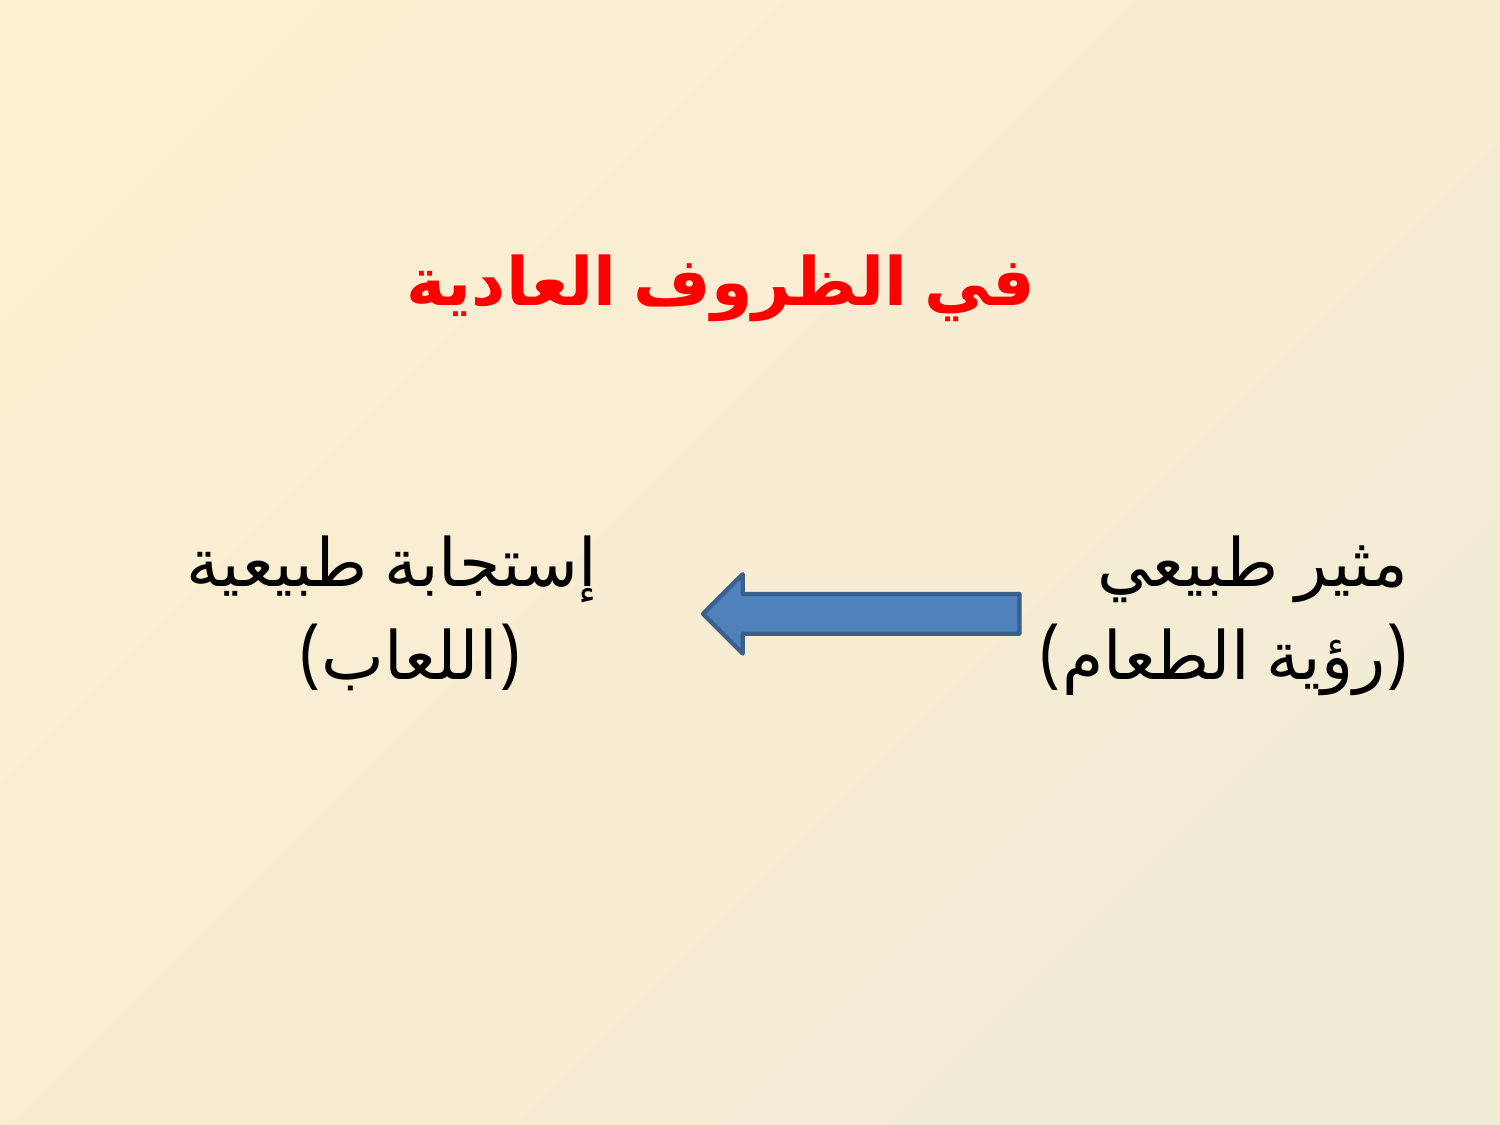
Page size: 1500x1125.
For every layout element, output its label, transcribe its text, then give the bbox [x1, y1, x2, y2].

text_box [700, 572, 1022, 656]
list في الظروف العادية مثير طبيعي إستجابة طبيعية (رؤية الطعام) (اللعاب) [0, 44, 1425, 1005]
list [75, 235, 569, 1005]
